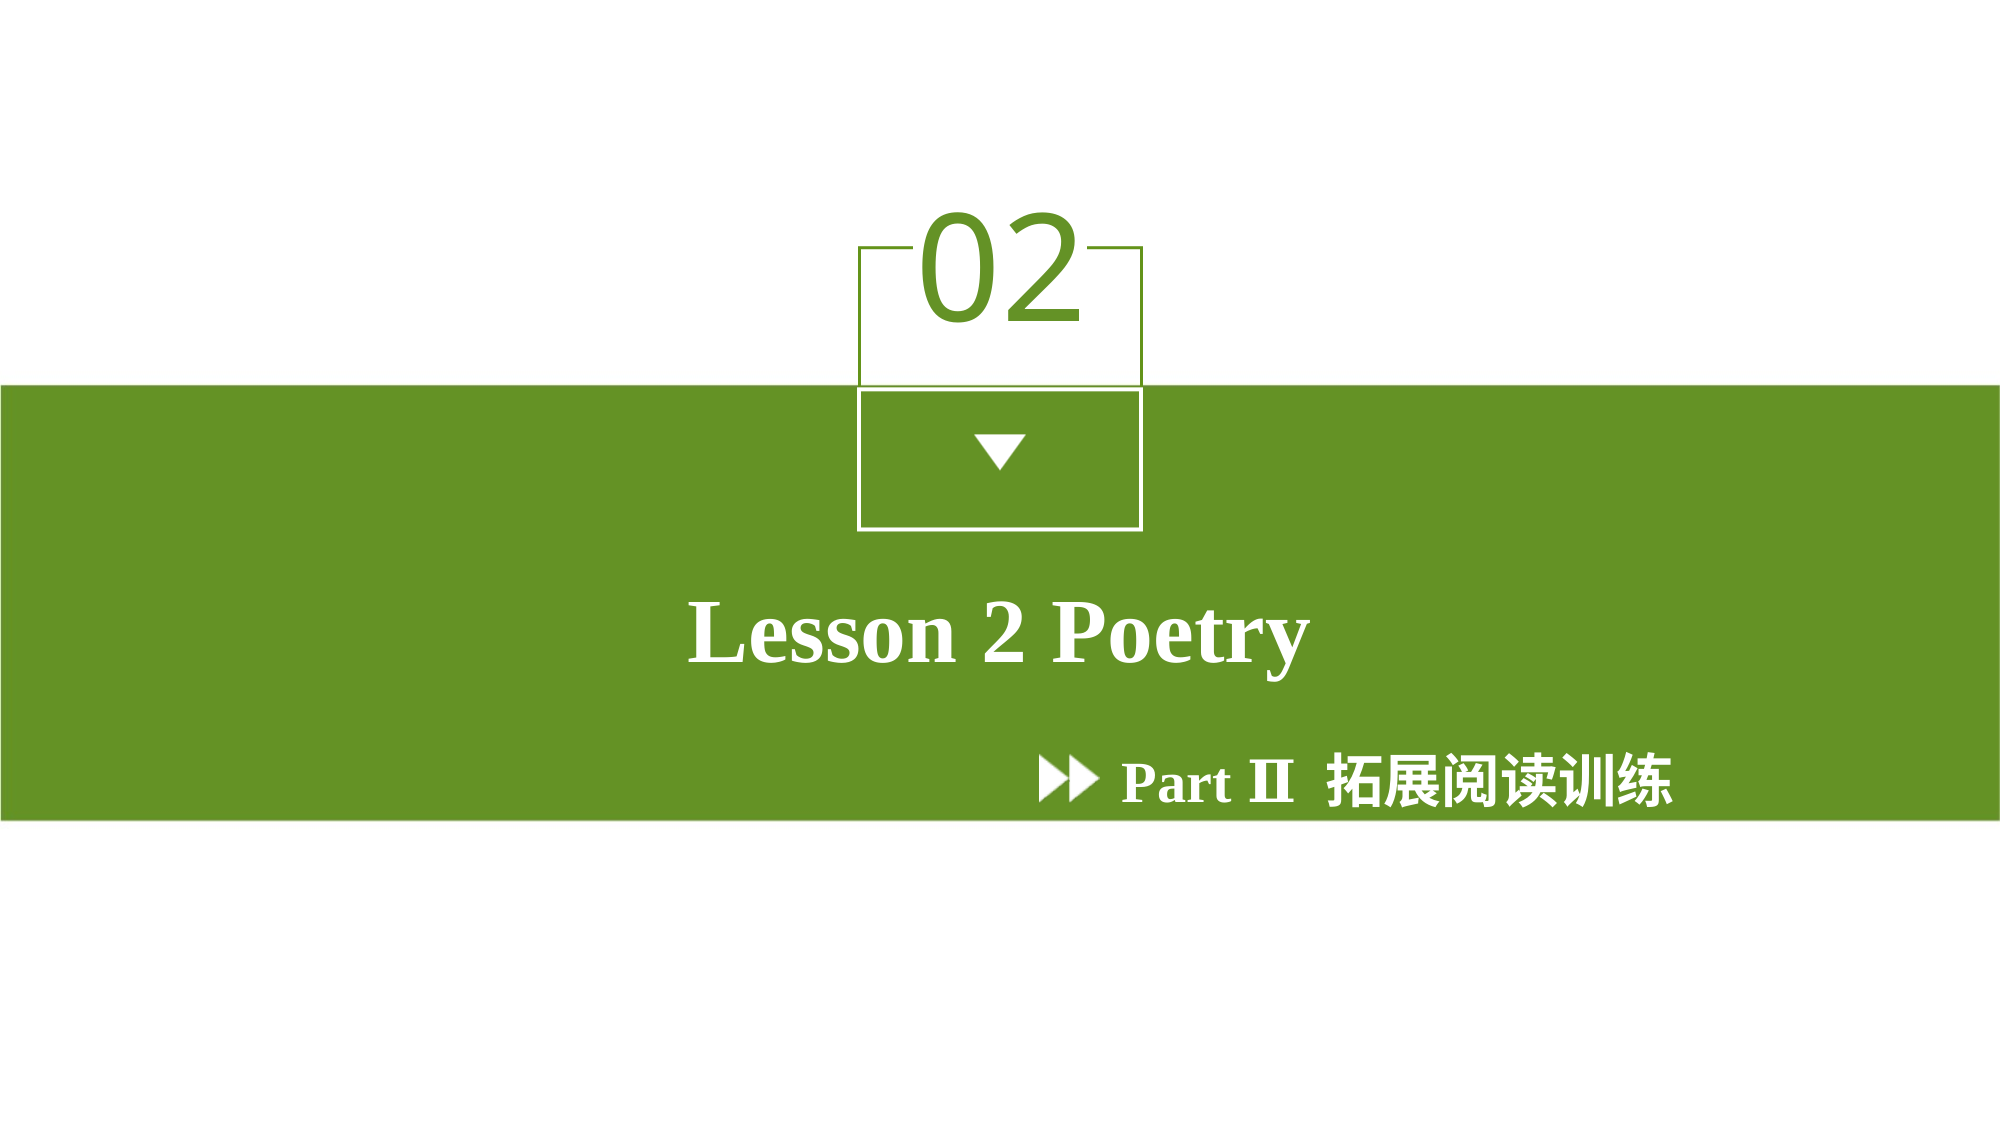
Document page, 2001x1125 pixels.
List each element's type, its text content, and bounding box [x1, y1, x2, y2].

picture [0, 732, 2000, 1125]
picture [0, 0, 2000, 518]
text_box 02 [896, 171, 1106, 353]
text_box Lesson 2 Poetry [0, 518, 2000, 732]
text_box Part Ⅱ 拓展阅读训练 [1121, 738, 1997, 821]
